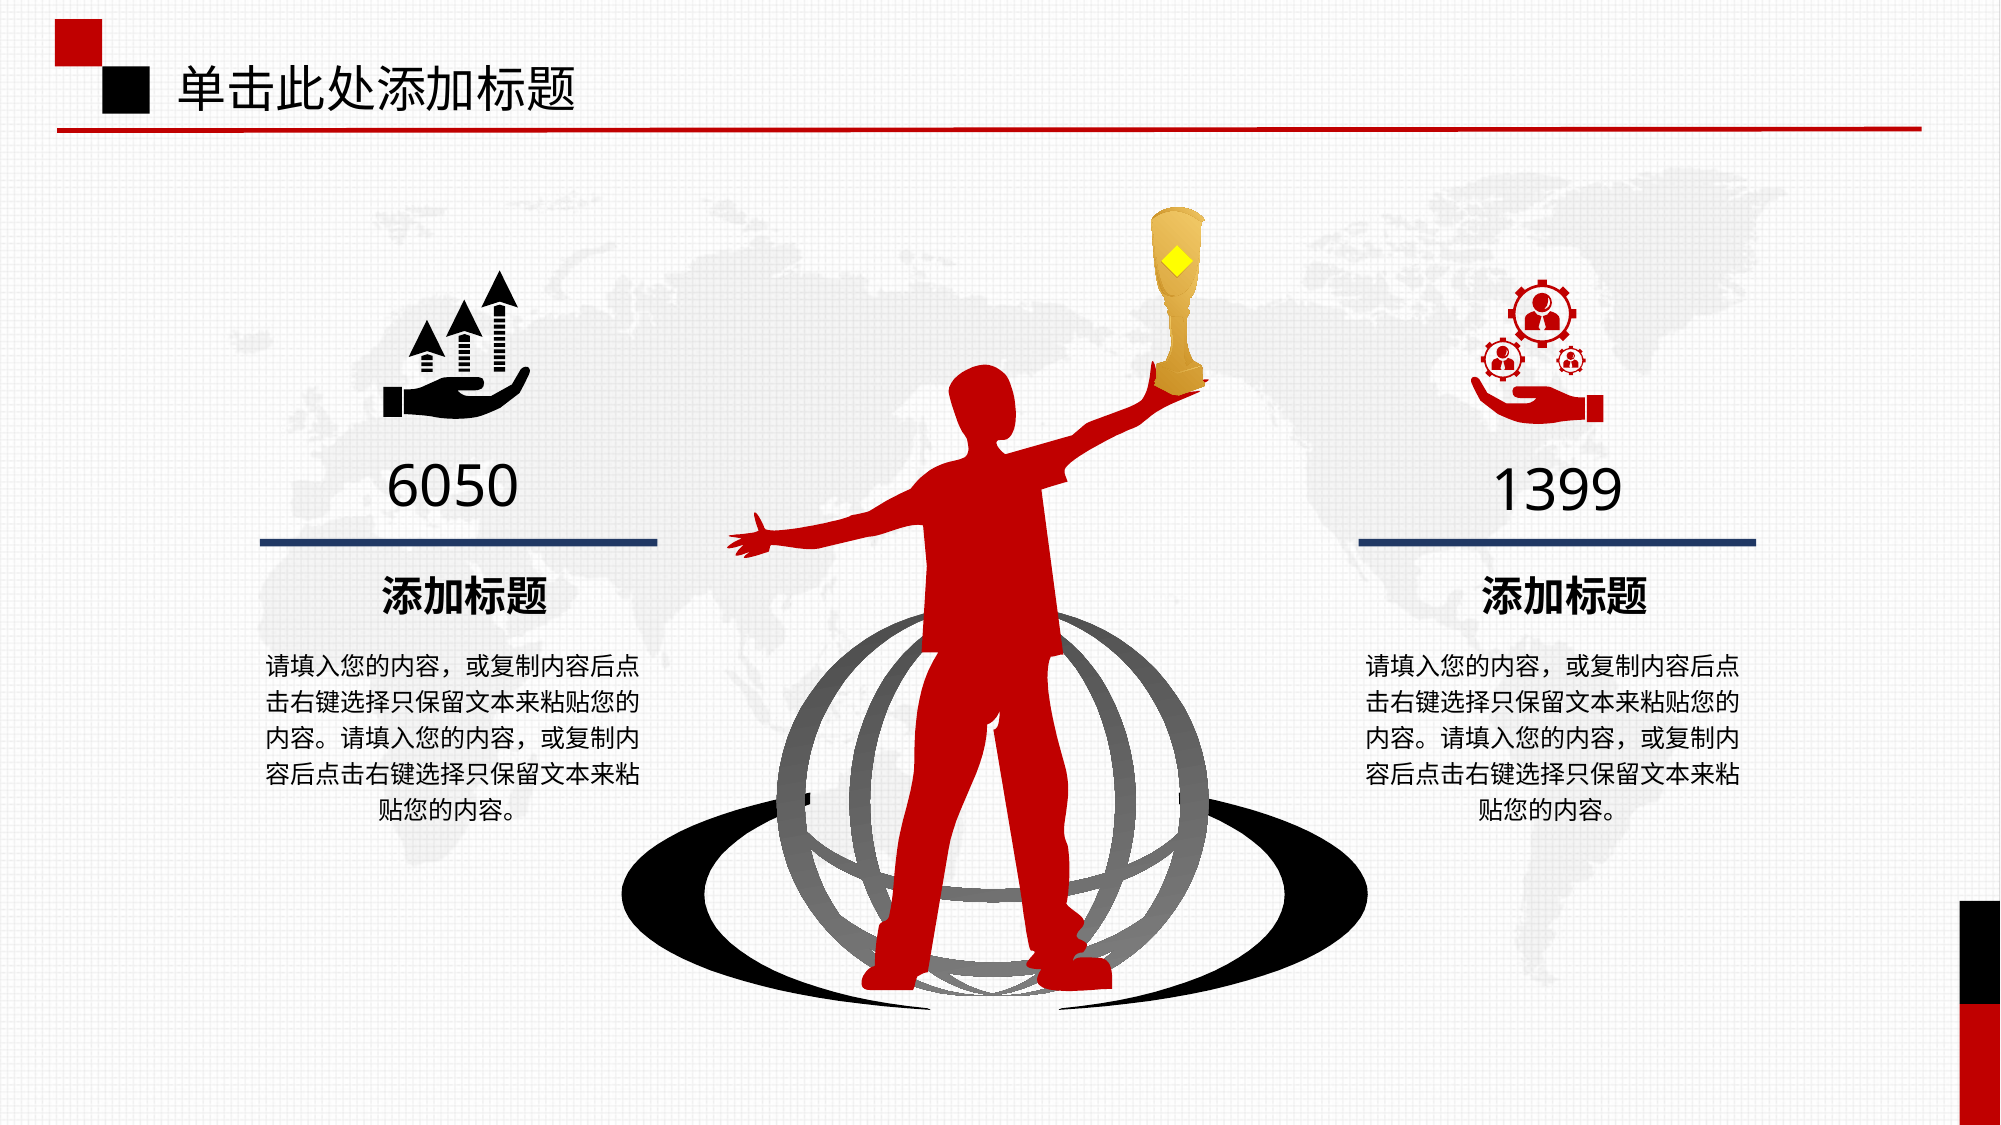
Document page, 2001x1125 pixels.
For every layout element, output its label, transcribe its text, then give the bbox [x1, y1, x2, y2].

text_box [383, 270, 531, 421]
text_box 单击此处添加标题 [161, 50, 700, 126]
picture [0, 0, 2001, 1125]
text_box [725, 361, 1193, 993]
text_box [915, 954, 1055, 997]
text_box [259, 538, 658, 547]
text_box [101, 65, 151, 115]
text_box 6050 [323, 440, 584, 526]
text_box [1959, 900, 2000, 1005]
text_box 1399 [1427, 444, 1688, 529]
text_box [1358, 538, 1757, 547]
text_box [54, 18, 103, 67]
text_box [806, 791, 812, 807]
text_box [1959, 1005, 2000, 1125]
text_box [1470, 279, 1604, 426]
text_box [250, 562, 657, 832]
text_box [1350, 562, 1757, 832]
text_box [1151, 207, 1205, 396]
text_box [942, 885, 1020, 904]
text_box [620, 798, 932, 1011]
text_box [1055, 797, 1369, 1012]
text_box [775, 613, 922, 967]
text_box [1059, 611, 1210, 969]
